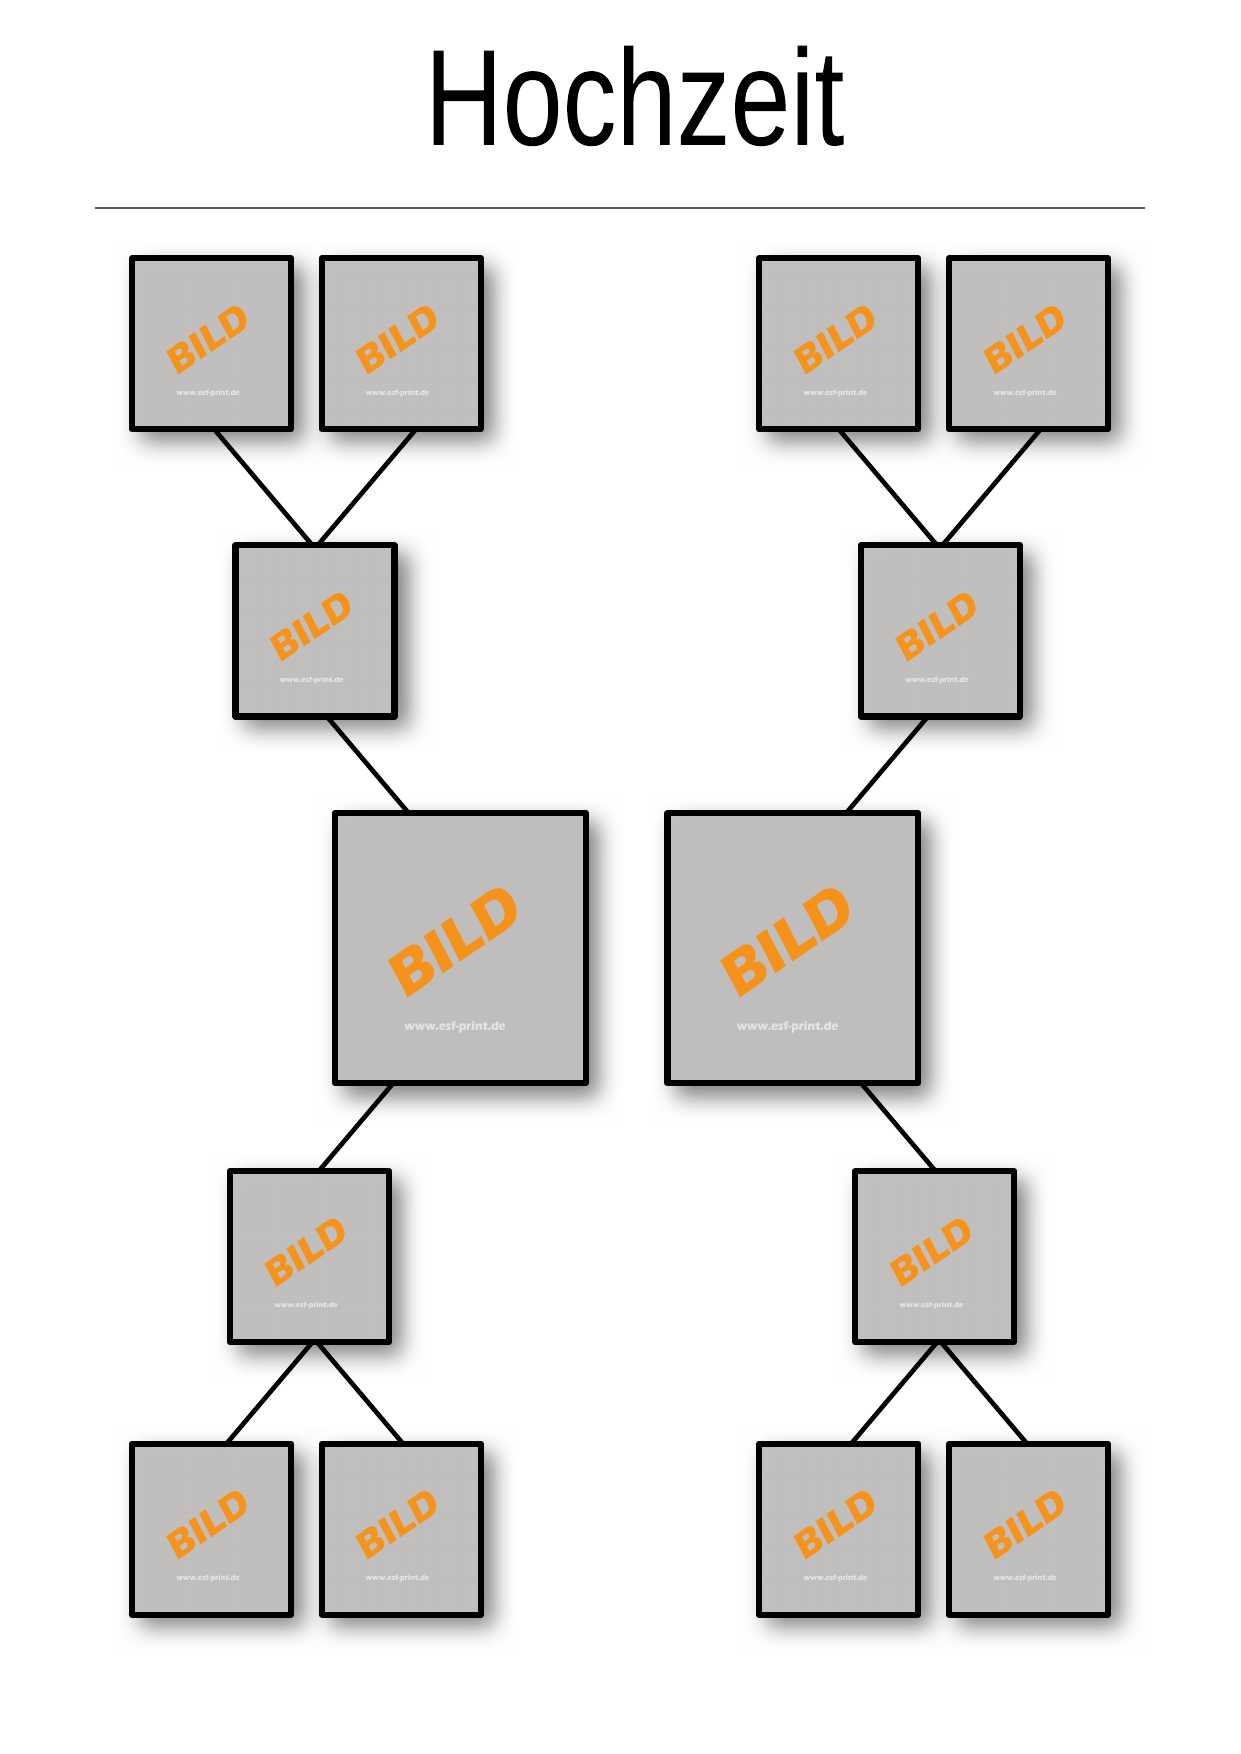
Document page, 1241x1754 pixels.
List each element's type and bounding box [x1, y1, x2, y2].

picture [951, 1446, 1106, 1612]
text_box [940, 425, 1044, 549]
picture [863, 548, 1018, 714]
picture [134, 1446, 289, 1612]
picture [232, 1173, 387, 1340]
picture [238, 548, 392, 714]
picture [324, 260, 478, 427]
picture [134, 260, 289, 427]
picture [951, 260, 1106, 427]
text_box [848, 1068, 953, 1191]
text_box [835, 1338, 920, 1449]
text_box [835, 702, 940, 825]
picture [337, 815, 583, 1081]
text_box [314, 702, 419, 825]
picture [762, 260, 916, 427]
text_box [301, 1324, 406, 1447]
picture [324, 1446, 478, 1612]
text_box [835, 425, 940, 549]
text_box [301, 1068, 406, 1191]
text_box [925, 1324, 1030, 1447]
picture [762, 1446, 916, 1612]
text_box [211, 425, 316, 549]
text_box [321, 433, 419, 549]
picture [858, 1173, 1012, 1340]
text_box [211, 1338, 316, 1462]
picture [670, 815, 916, 1081]
text_box [920, 1450, 940, 1462]
